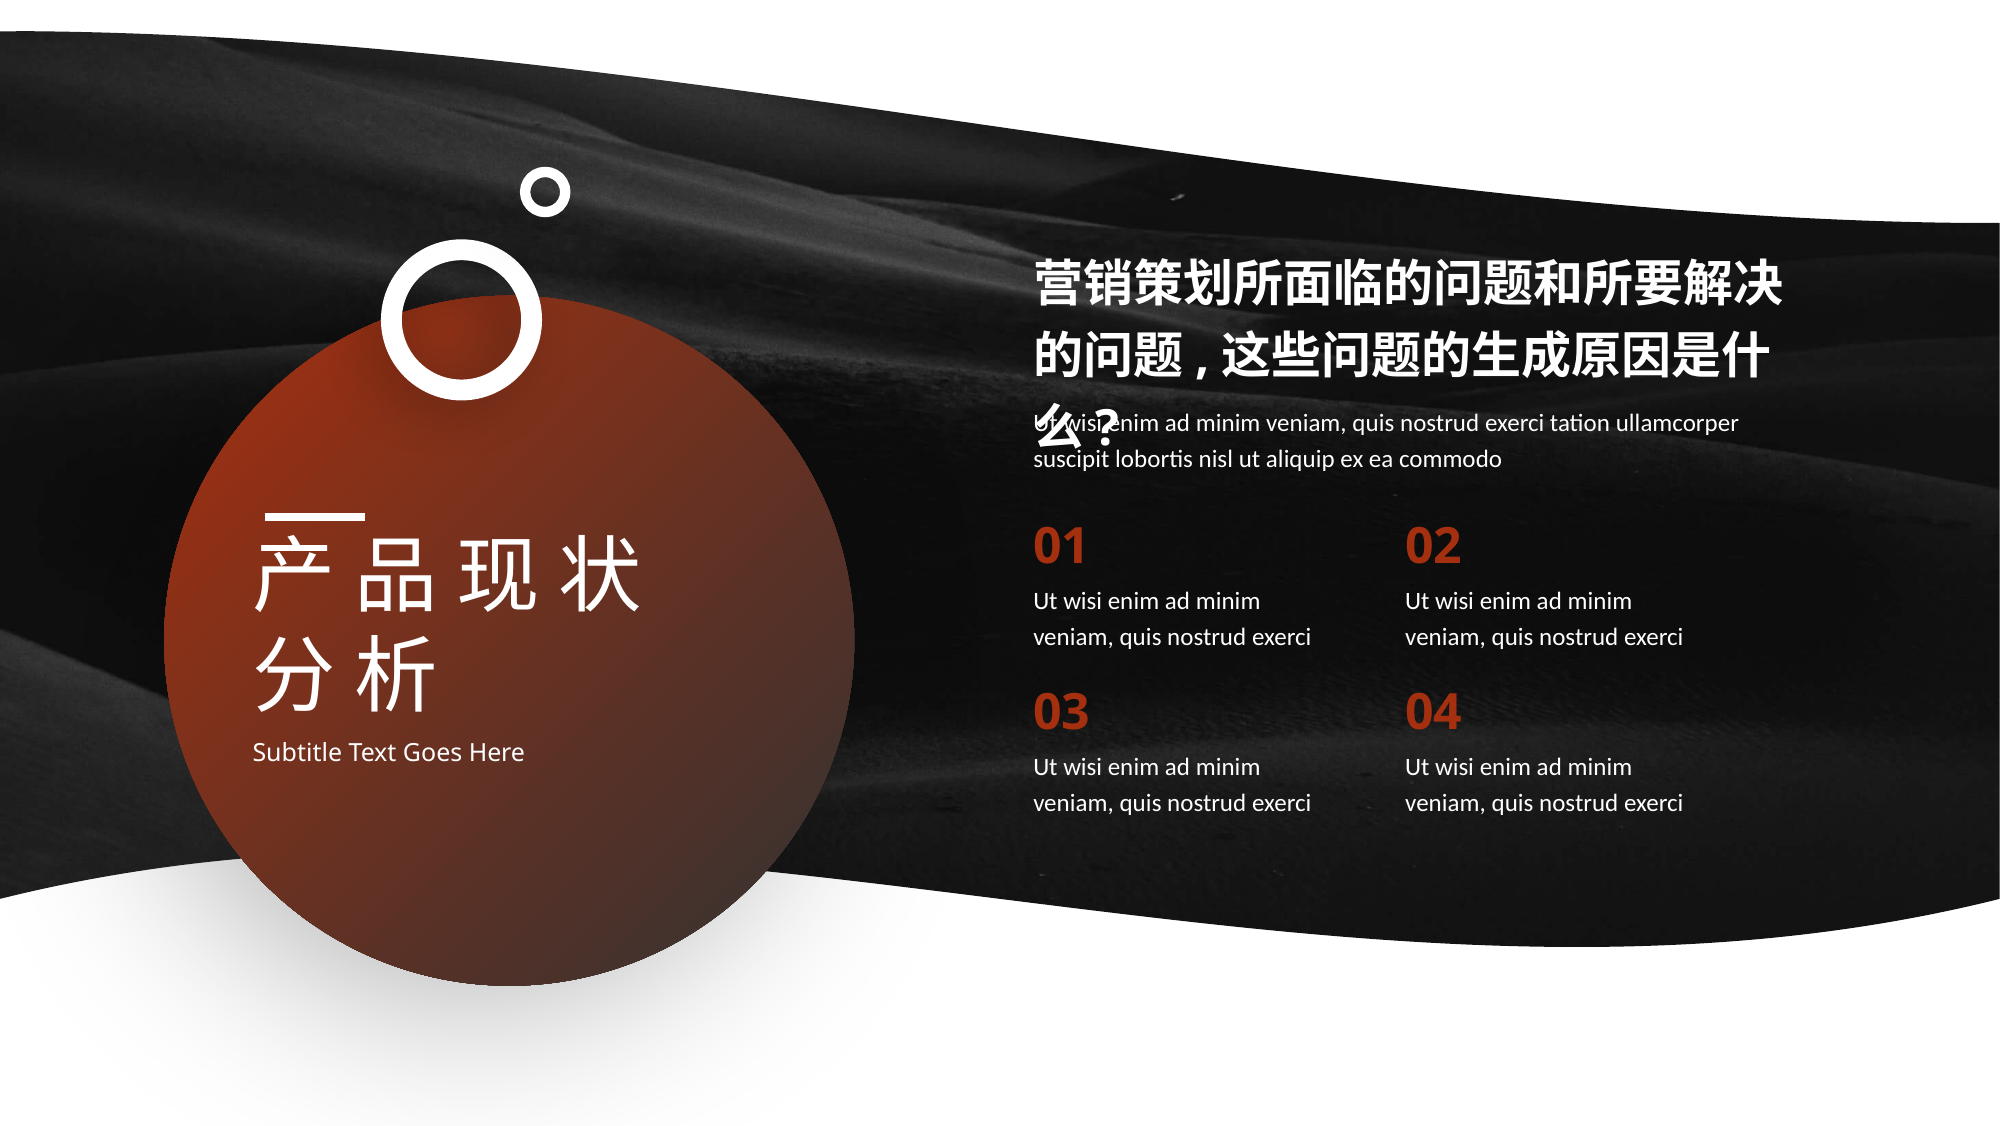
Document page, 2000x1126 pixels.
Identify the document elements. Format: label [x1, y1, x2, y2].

text_box [370, 959, 648, 988]
picture [0, 30, 2000, 948]
